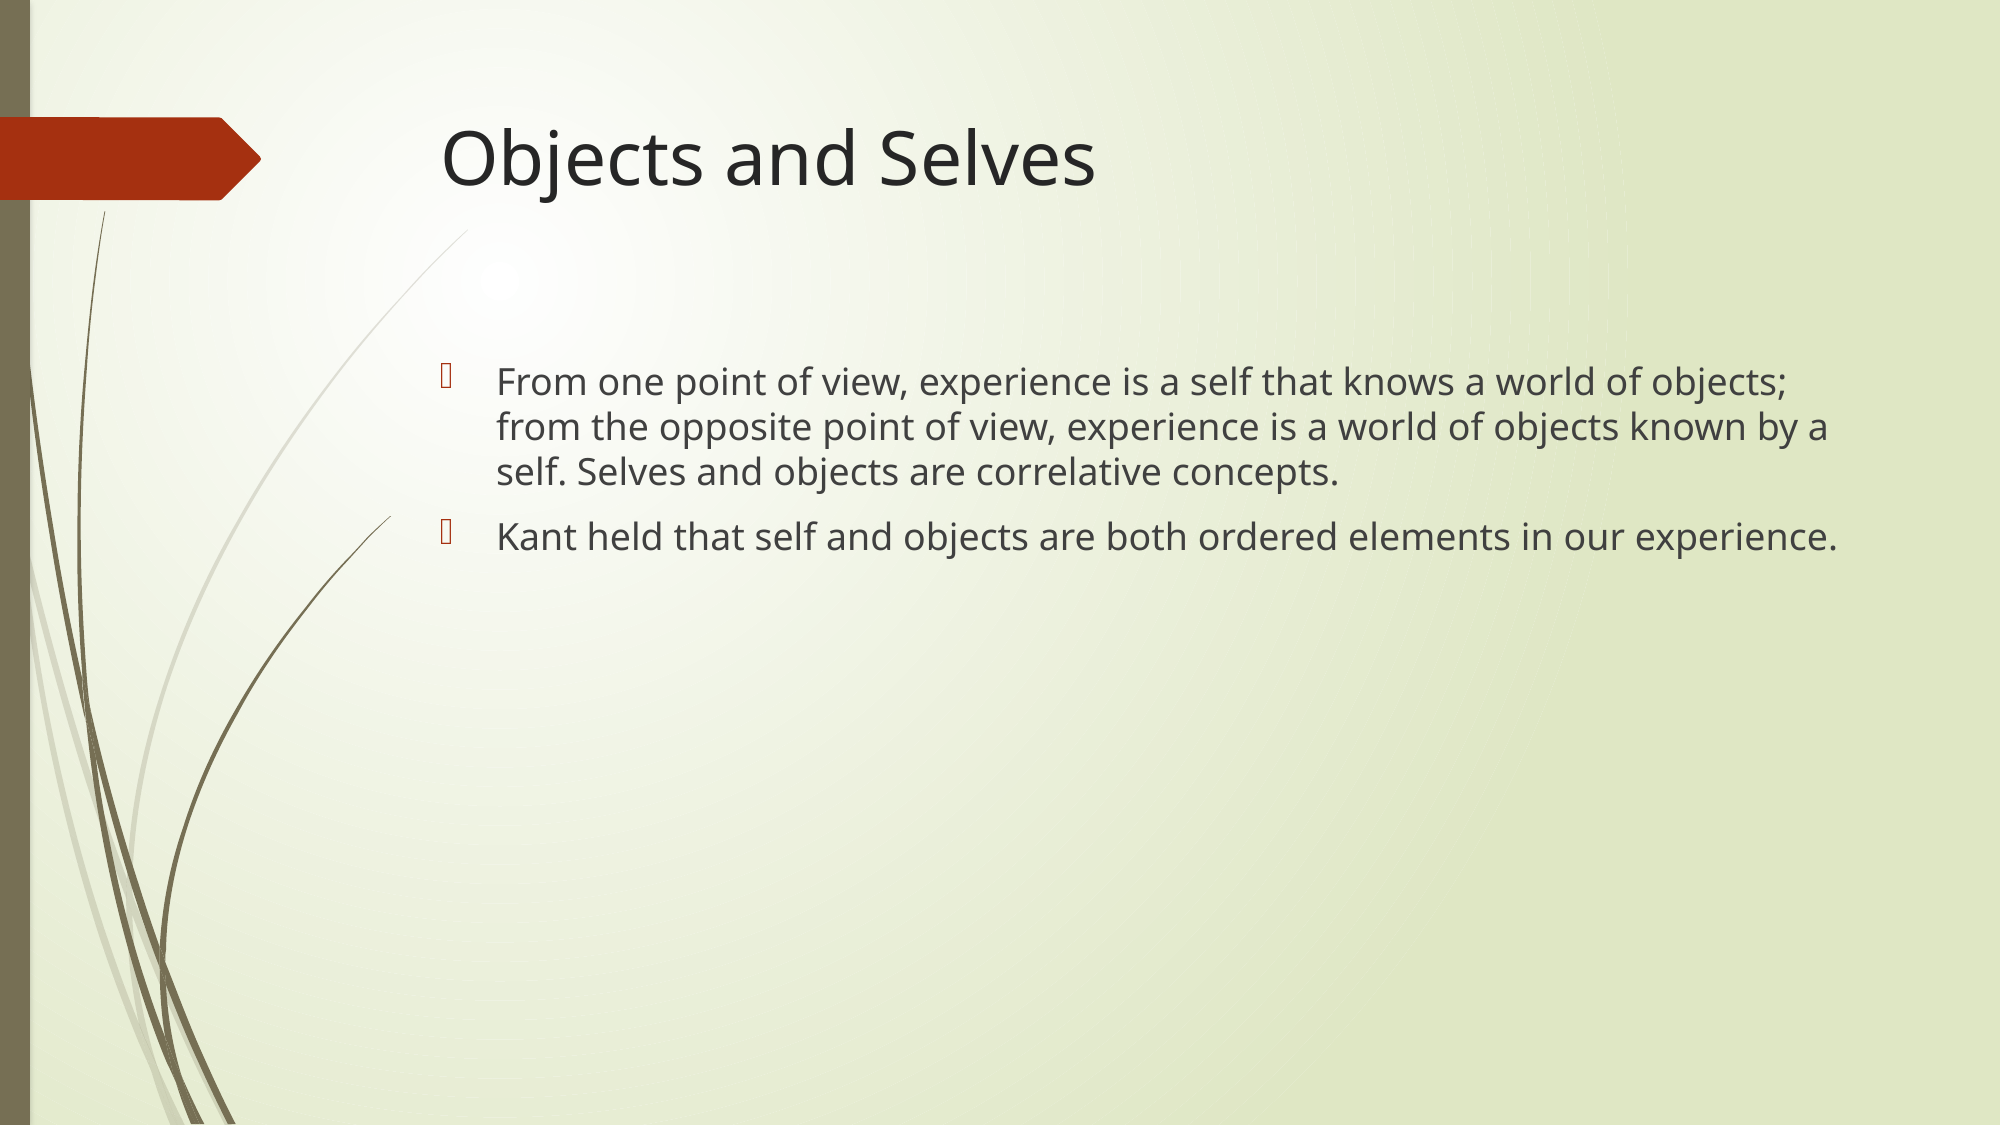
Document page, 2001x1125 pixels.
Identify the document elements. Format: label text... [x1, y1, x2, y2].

list From one point of view, experience is a self that knows a world of objects; from the opposite point of view, experience is a world of objects known by a self. Selves and objects are correlative concepts. Kant held that self and objects are both ordered elements in our experience. [424, 350, 1888, 970]
title Objects and Selves [425, 102, 1888, 313]
